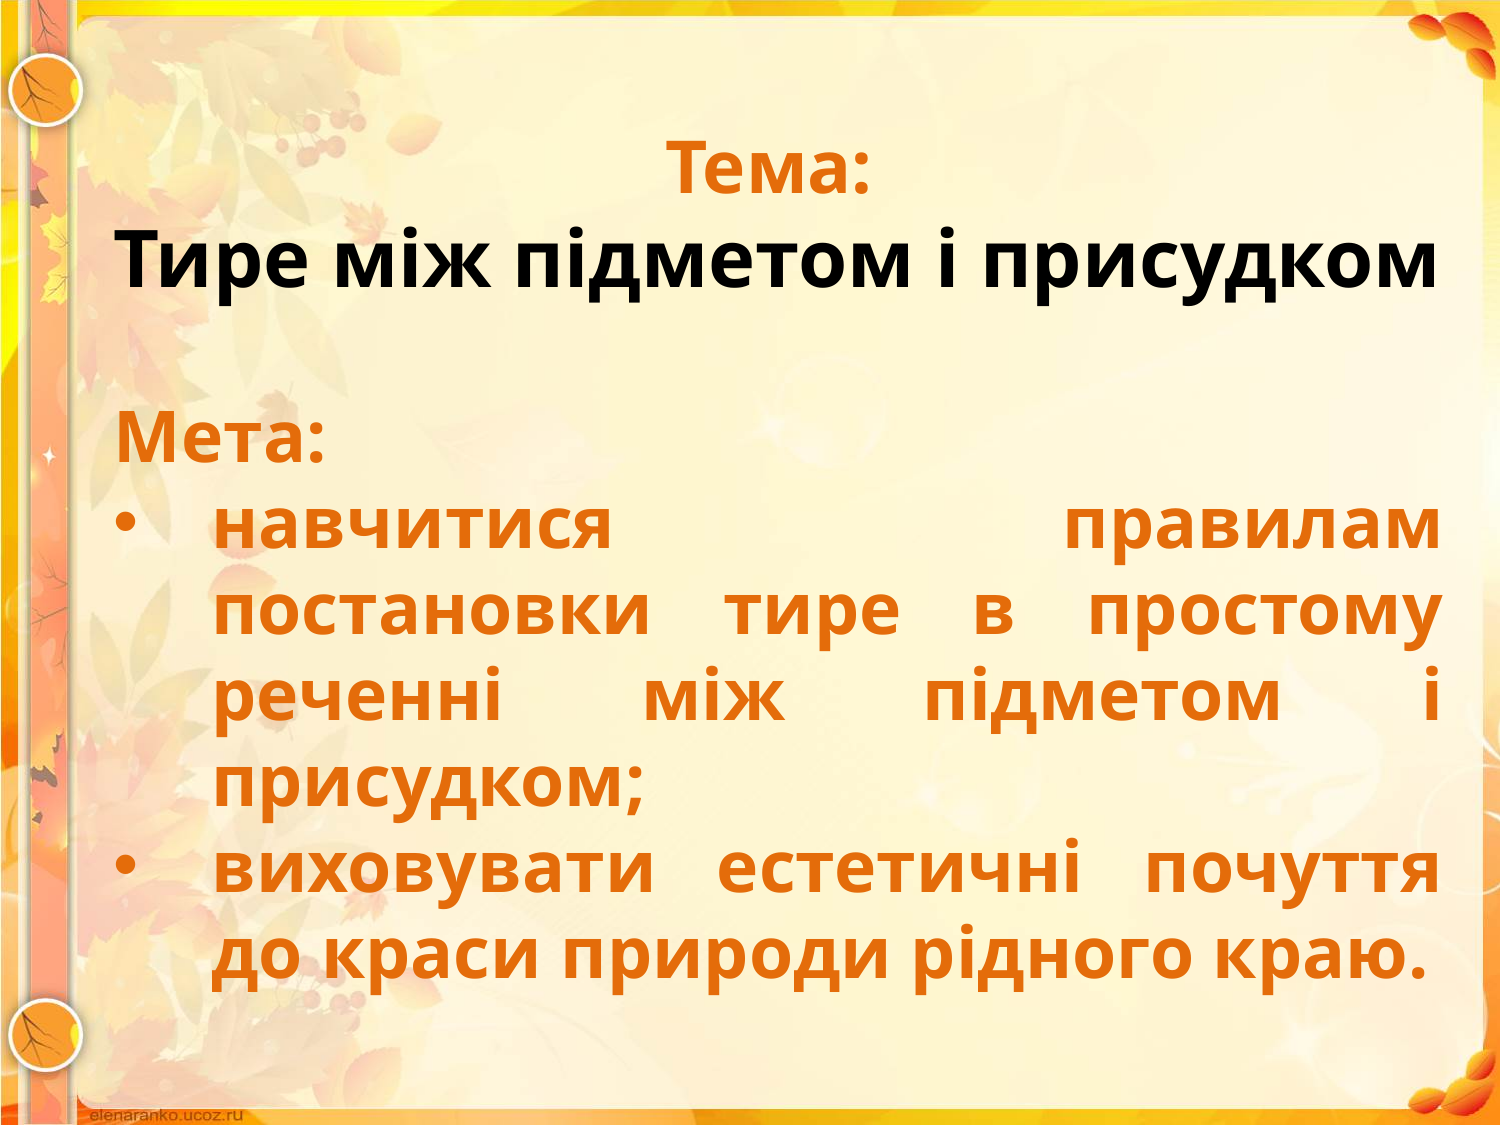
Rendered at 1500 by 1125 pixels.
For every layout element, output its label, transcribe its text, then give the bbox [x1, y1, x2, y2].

picture [0, 0, 1500, 1125]
text_box Тема: Тире між підметом і присудком Мета: навчитися правилам постановки тире в простому реченні між підметом і присудком; виховувати естетичні почуття до краси природи рідного краю. [98, 30, 1459, 1083]
